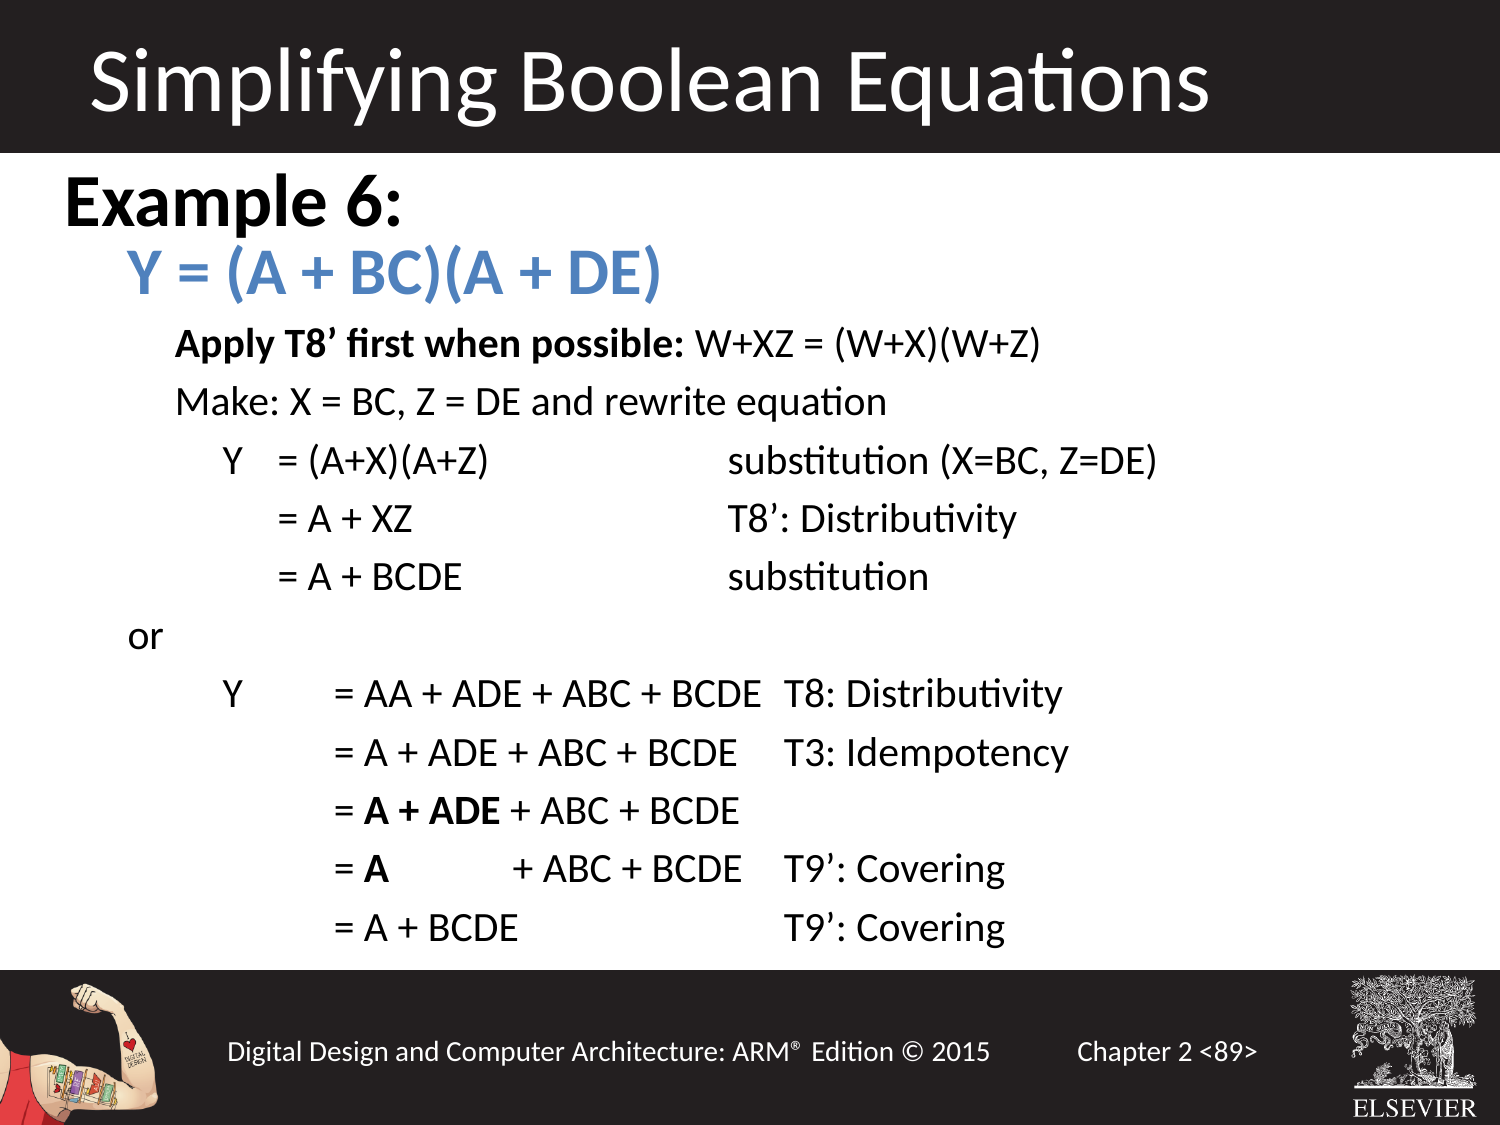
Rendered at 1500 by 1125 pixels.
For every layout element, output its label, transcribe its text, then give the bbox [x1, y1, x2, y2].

text_box Example 6: [50, 143, 625, 249]
text_box Simplifying Boolean Equations [75, 12, 1375, 138]
list Y = (A + BC)(A + DE) Apply T8’ first when possible: W+XZ = (W+X)(W+Z) Make: X = BC, Z = DE and rewrite equation Y = (A+X)(A+Z) substitution (X=BC, Z=DE) = A + XZ T8’: Distributivity = A + BCDE substitution or Y = AA + ADE + ABC + BCDE T8: Distributivity = A + ADE + ABC + BCDE T3: Idempotency = A + ADE + ABC + BCDE = A + ABC + BCDE T9’: Covering = A + BCDE T9’: Covering [112, 220, 1463, 963]
picture [0, 979, 163, 1125]
picture [1350, 974, 1477, 1117]
